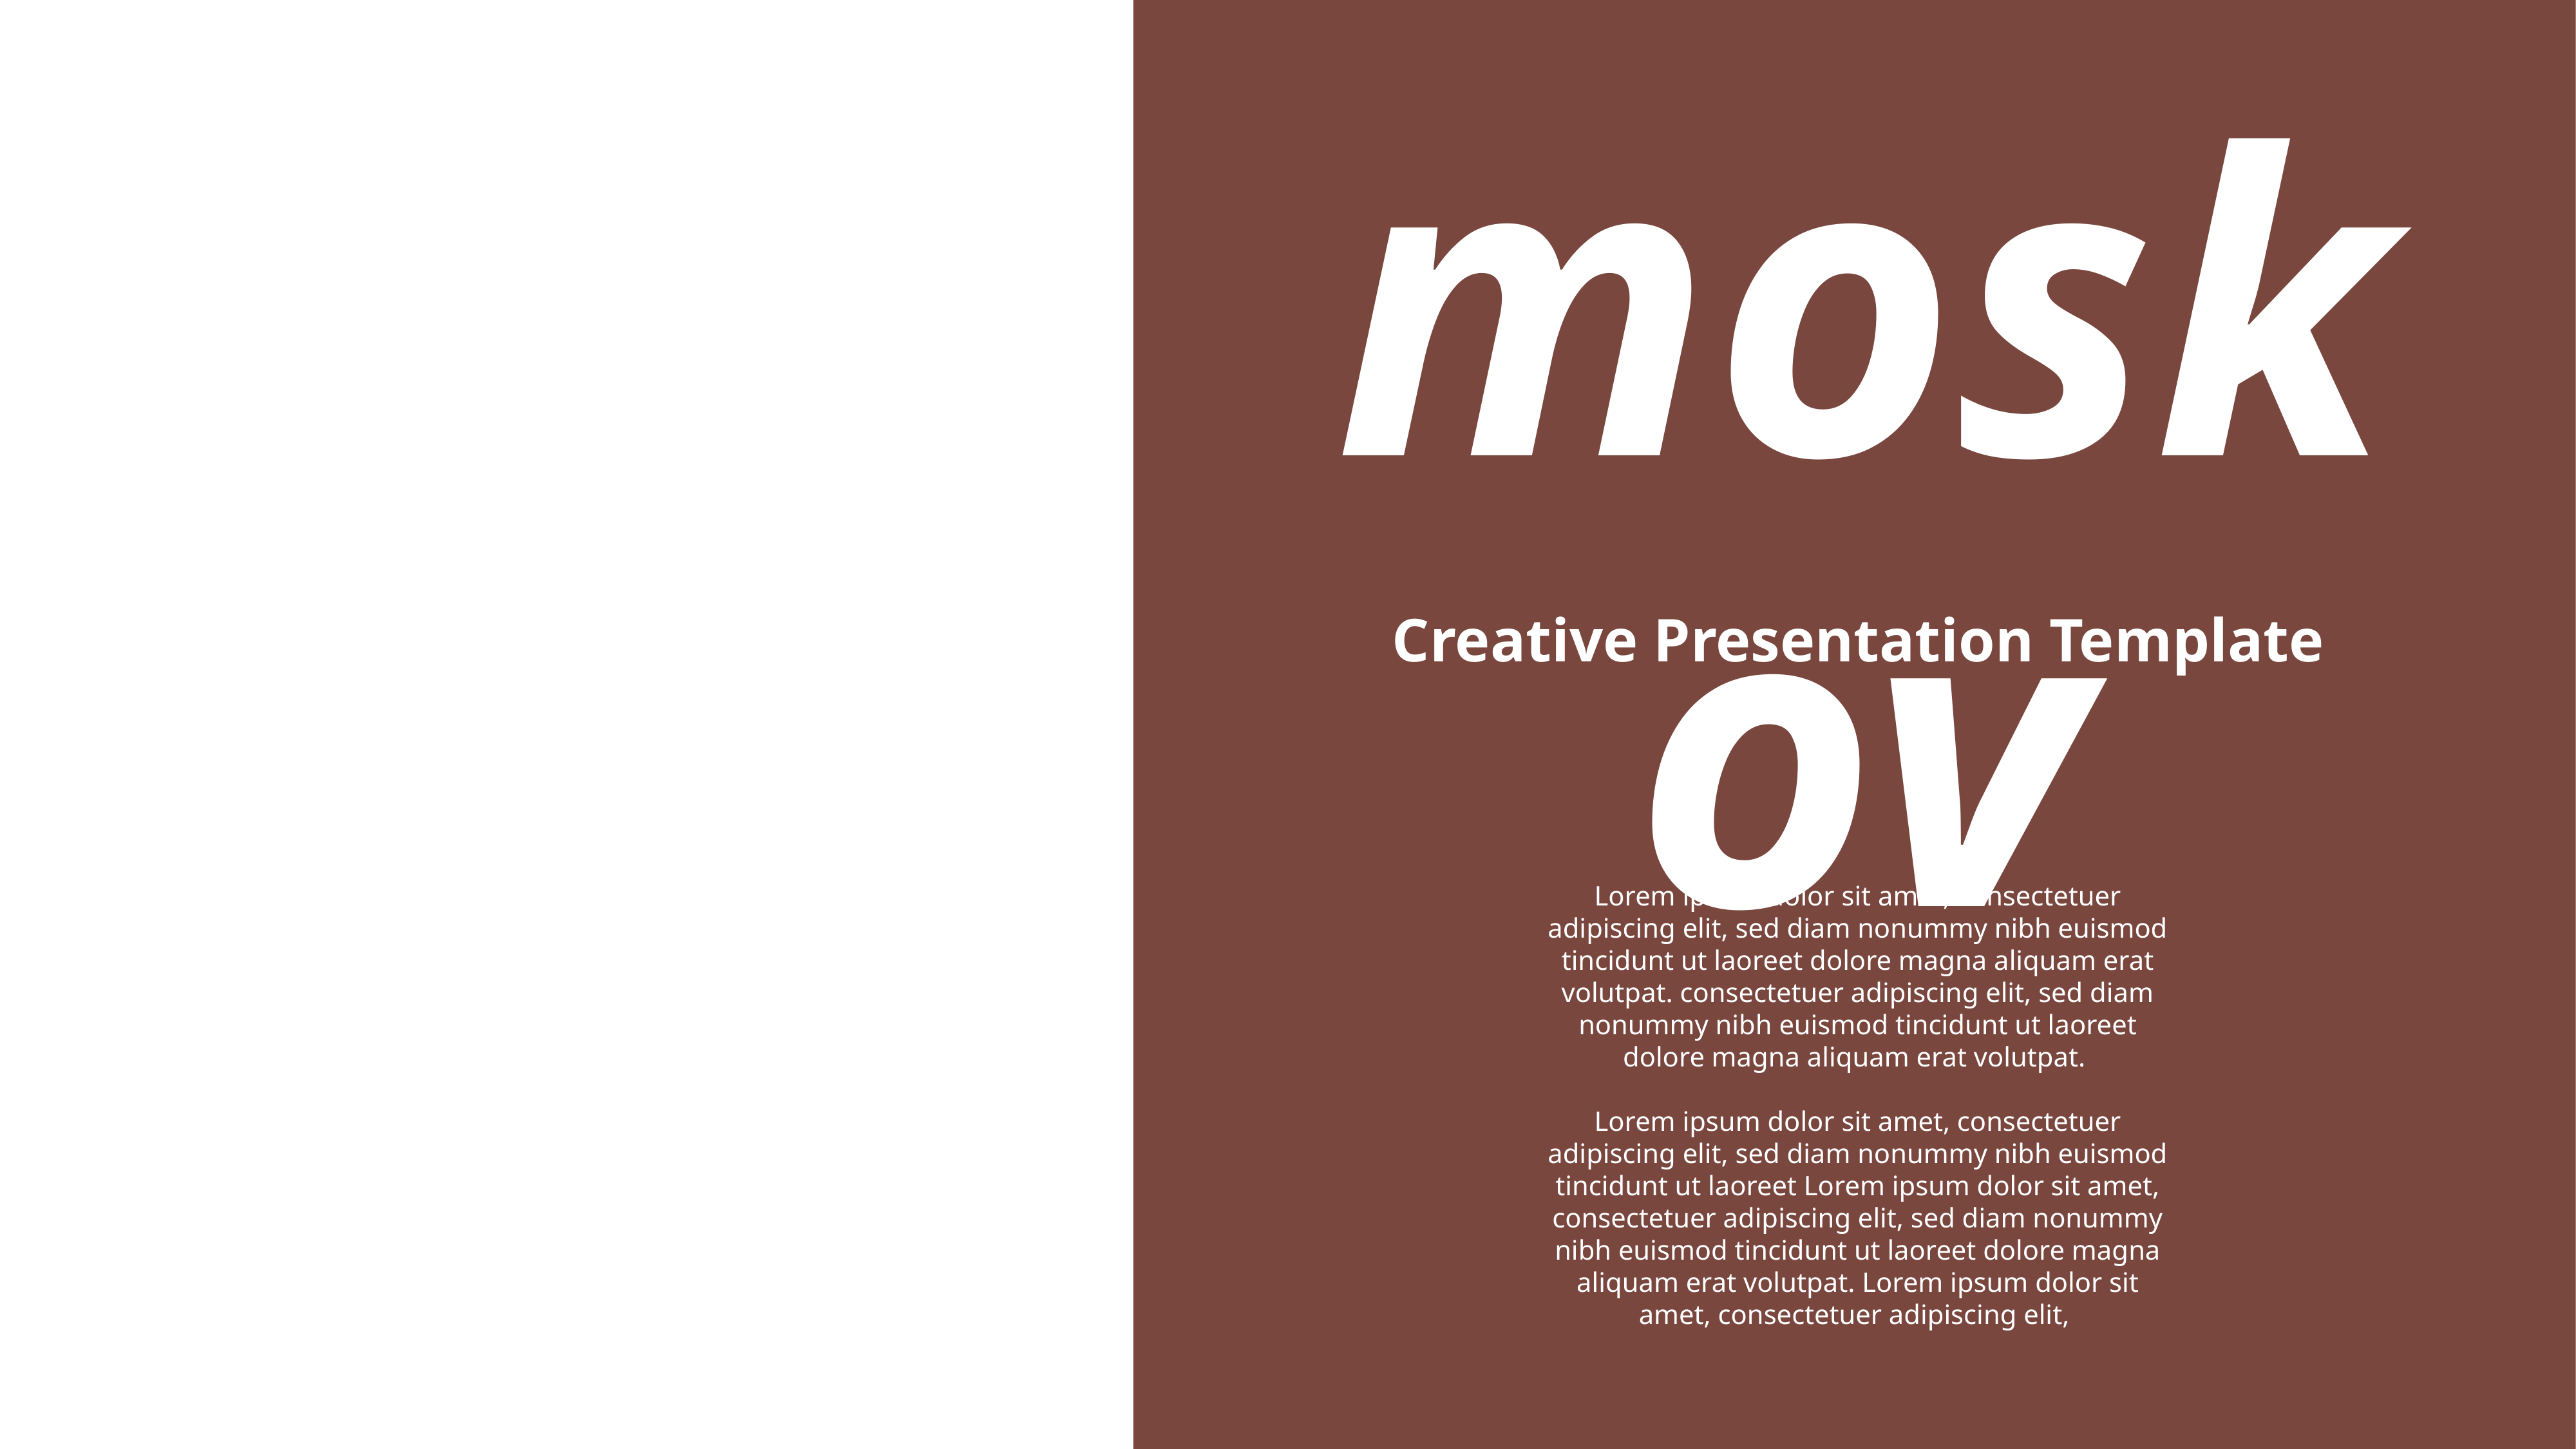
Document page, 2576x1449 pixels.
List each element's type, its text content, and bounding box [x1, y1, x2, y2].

text_box [1133, 0, 2576, 1449]
picture [0, 0, 1133, 1449]
text_box moskov [1289, 90, 2429, 403]
text_box Creative Presentation Template [1325, 606, 2391, 671]
text_box Lorem ipsum dolor sit amet, consectetuer adipiscing elit, sed diam nonummy nibh euismod tincidunt ut laoreet dolore magna aliquam erat volutpat. consectetuer adipiscing elit, sed diam nonummy nibh euismod tincidunt ut laoreet dolore magna aliquam erat volutpat. Lorem ipsum dolor sit amet, consectetuer adipiscing elit, sed diam nonummy nibh euismod tincidunt ut laoreet Lorem ipsum dolor sit amet, consectetuer adipiscing elit, sed diam nonummy nibh euismod tincidunt ut laoreet dolore magna aliquam erat volutpat. Lorem ipsum dolor sit amet, consectetuer adipiscing elit, [1530, 874, 2186, 1347]
